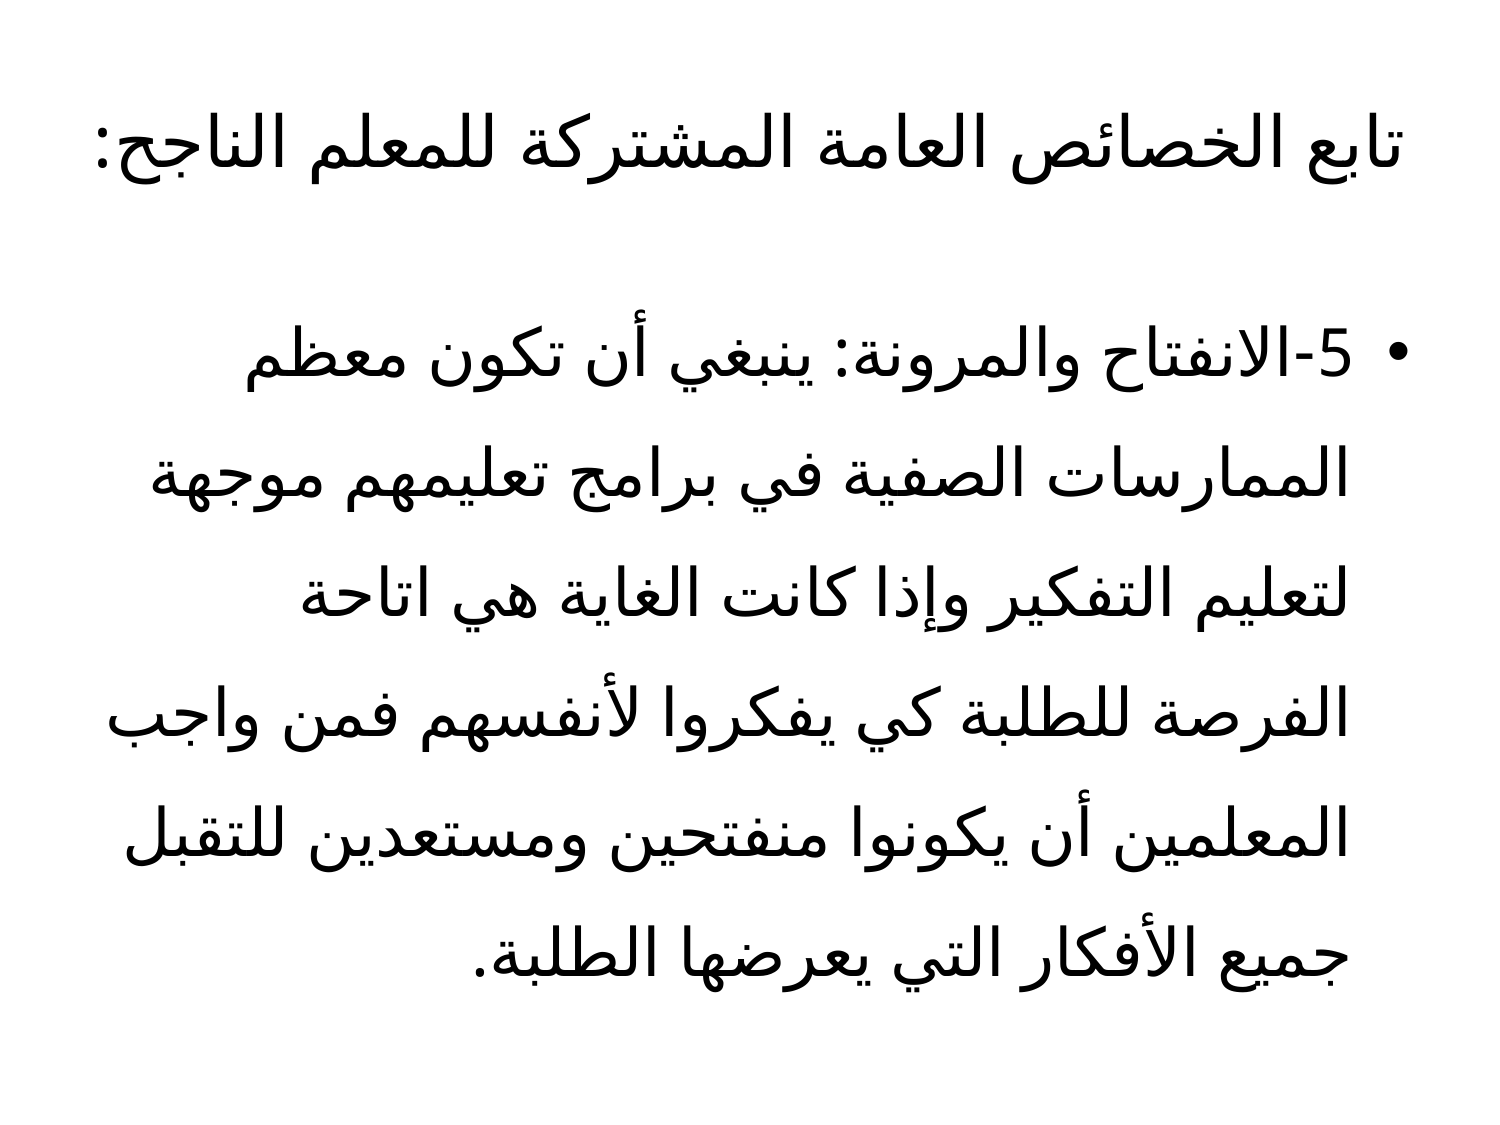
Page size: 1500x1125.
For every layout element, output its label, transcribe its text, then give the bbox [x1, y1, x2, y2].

list 5-الانفتاح والمرونة: ينبغي أن تكون معظم الممارسات الصفية في برامج تعليمهم موجهة لتعليم التفكير وإذا كانت الغاية هي اتاحة الفرصة للطلبة كي يفكروا لأنفسهم فمن واجب المعلمين أن يكونوا منفتحين ومستعدين للتقبل جميع الأفكار التي يعرضها الطلبة. [75, 262, 1425, 1005]
title تابع الخصائص العامة المشتركة للمعلم الناجح: [75, 45, 1425, 233]
